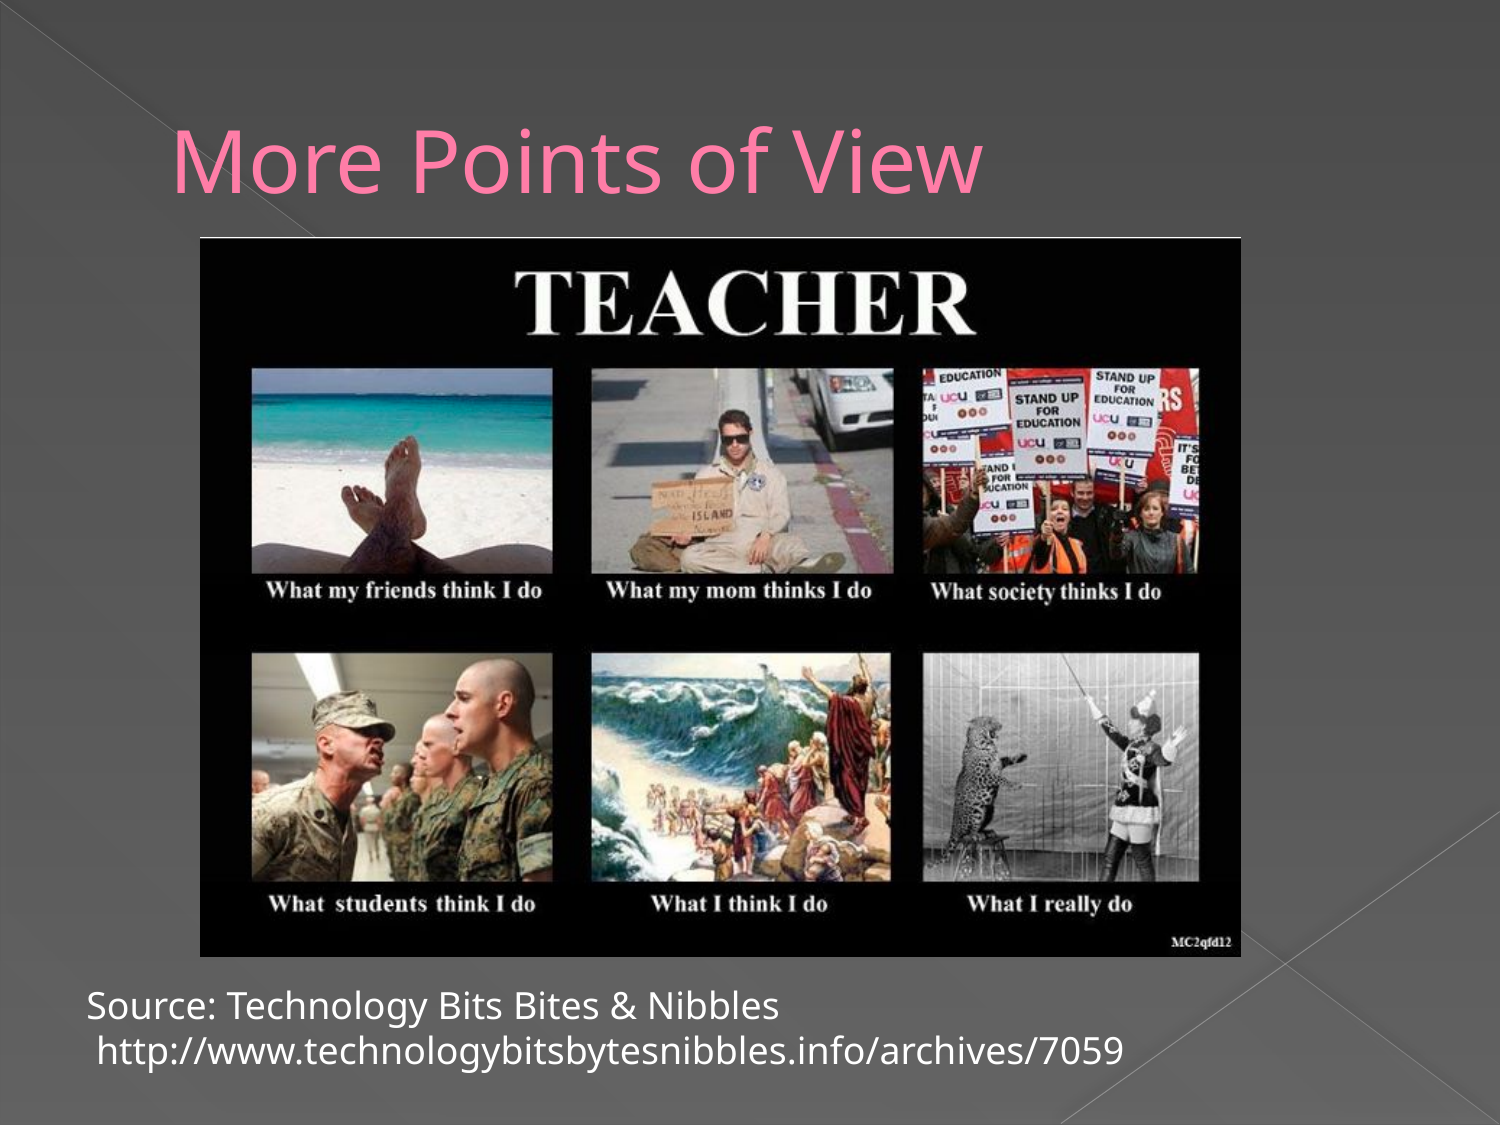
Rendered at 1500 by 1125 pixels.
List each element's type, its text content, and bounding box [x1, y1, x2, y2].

text_box Source: Technology Bits Bites & Nibbles http://www.technologybitsbytesnibbles.info/archives/7059 [71, 974, 1141, 1080]
title More Points of View [75, 43, 1425, 274]
picture [199, 237, 1241, 957]
